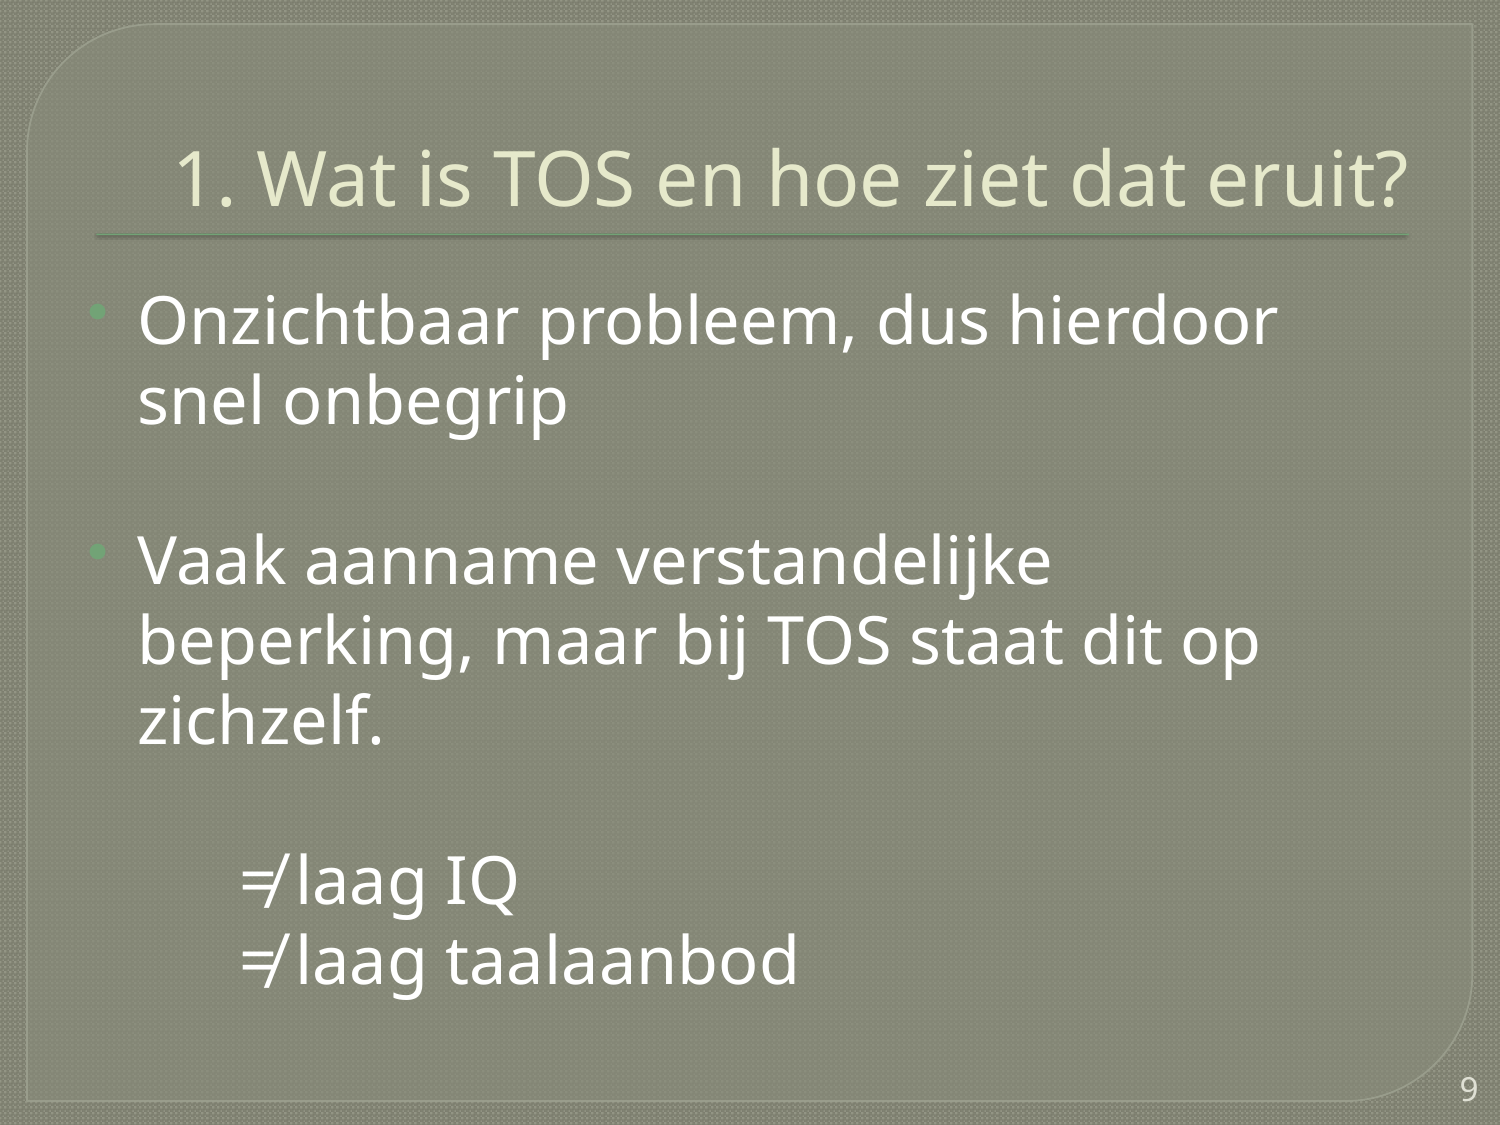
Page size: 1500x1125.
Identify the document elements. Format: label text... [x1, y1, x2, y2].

title 1. Wat is TOS en hoe ziet dat eruit? [75, 41, 1425, 230]
slide_number 9 [1417, 1068, 1494, 1114]
list Onzichtbaar probleem, dus hierdoor snel onbegrip Vaak aanname verstandelijke beperking, maar bij TOS staat dit op zichzelf. ≠ laag IQ ≠ laag taalaanbod [75, 270, 1425, 1013]
